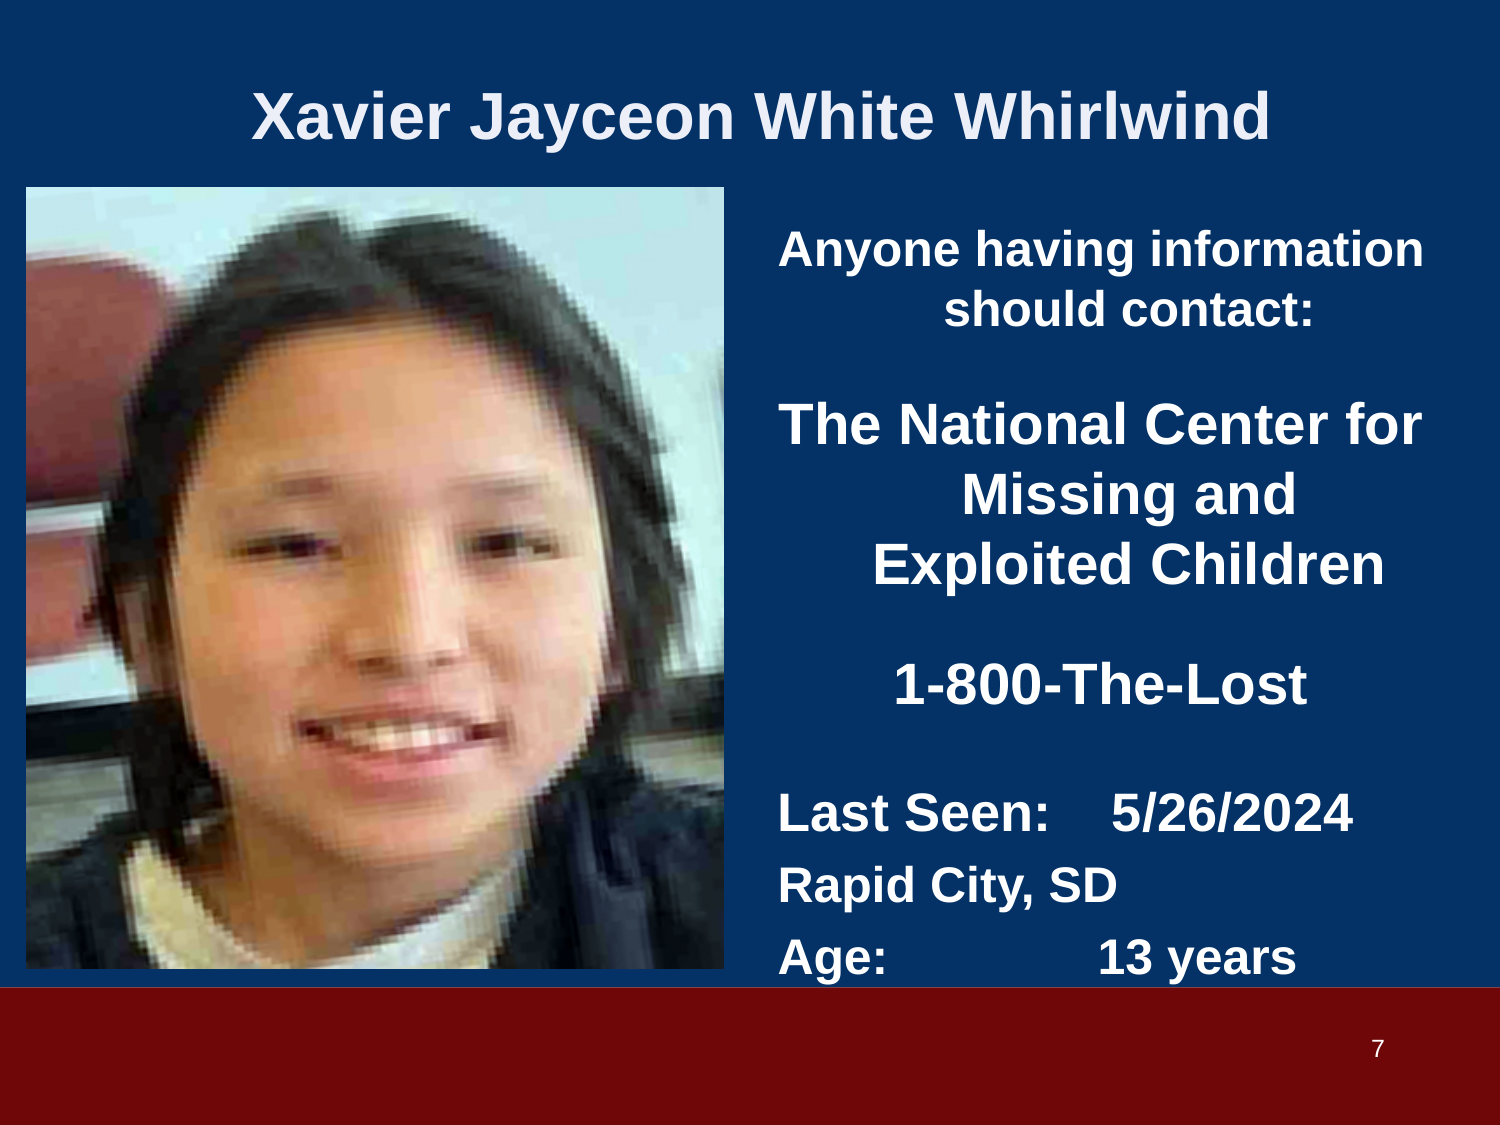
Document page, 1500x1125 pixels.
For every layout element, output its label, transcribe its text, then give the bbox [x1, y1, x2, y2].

list Anyone having information should contact: The National Center for Missing and Exploited Children 1-800-The-Lost Last Seen: 5/26/2024 Rapid City, SD Age: 13 years [762, 208, 1441, 990]
title Xavier Jayceon White Whirlwind [125, 37, 1400, 188]
slide_number 7 [1087, 1025, 1400, 1100]
picture [26, 187, 724, 969]
